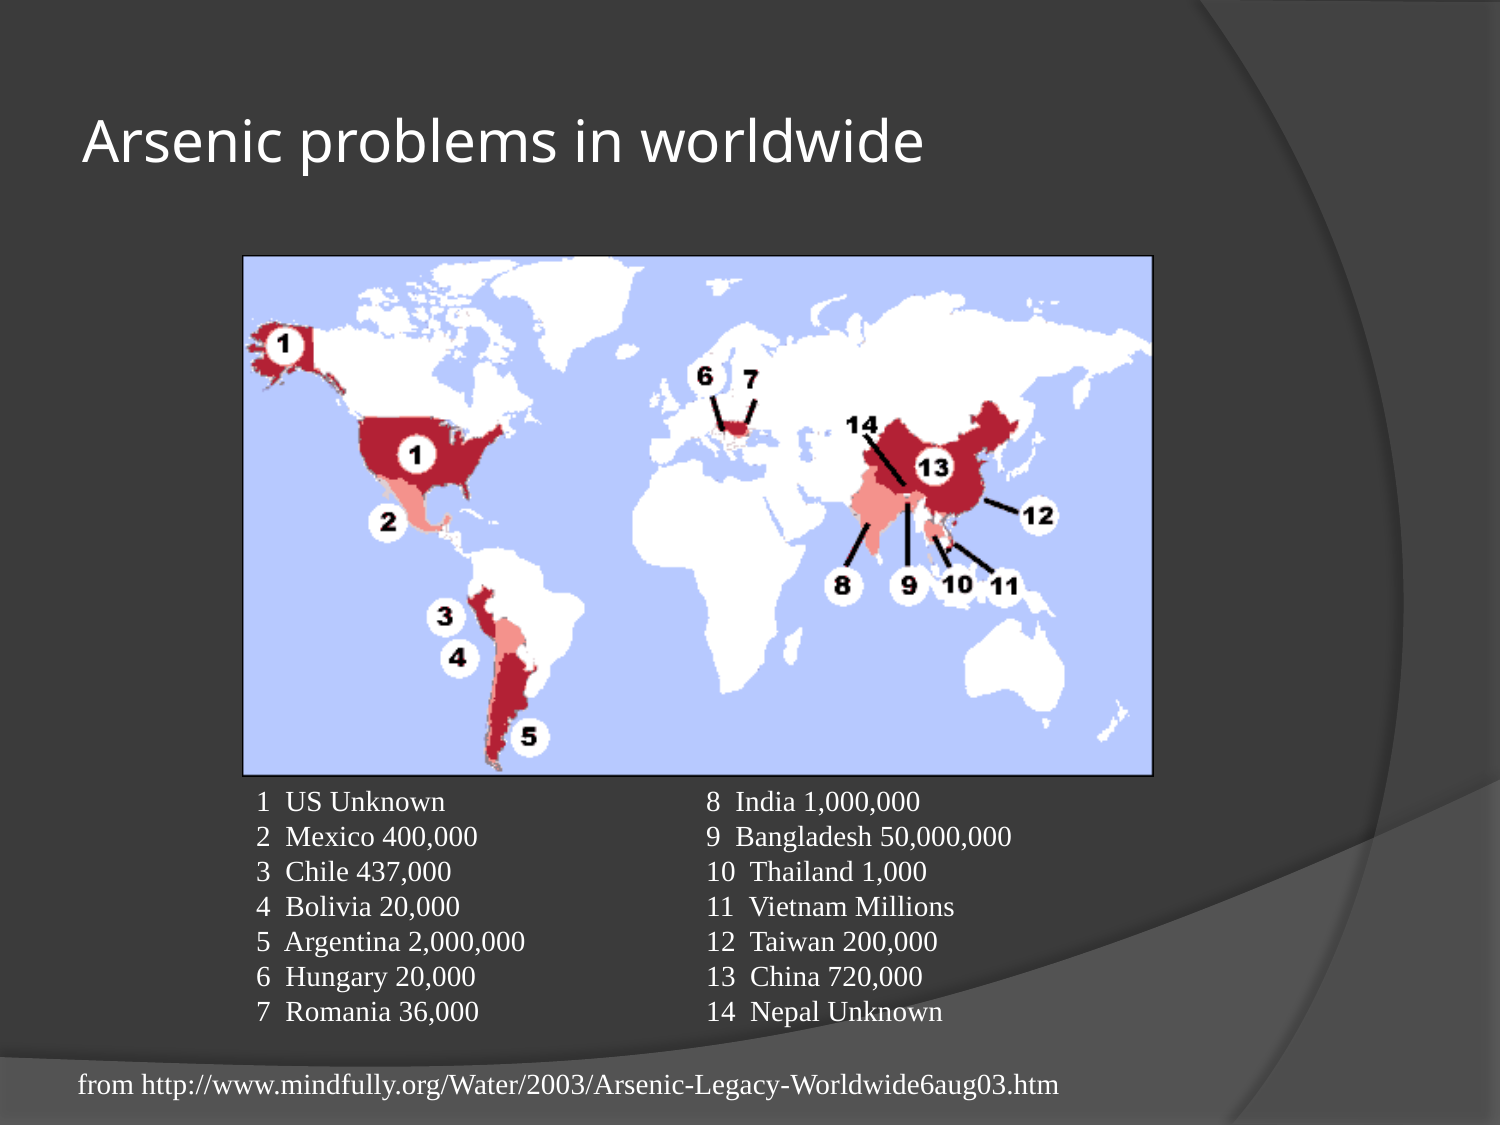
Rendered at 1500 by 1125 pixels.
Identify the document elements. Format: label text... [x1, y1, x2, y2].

text_box from http://www.mindfully.org/Water/2003/Arsenic-Legacy-Worldwide6aug03.htm [62, 1058, 1076, 1108]
picture [241, 255, 1155, 777]
title Arsenic problems in worldwide [75, 45, 1300, 233]
text_box 1 US Unknown 8 India 1,000,000 2 Mexico 400,000 9 Bangladesh 50,000,000 3 Chile 437,000 10 Thailand 1,000 4 Bolivia 20,000 11 Vietnam Millions 5 Argentina 2,000,000 12 Taiwan 200,000 6 Hungary 20,000 13 China 720,000 7 Romania 36,000 14 Nepal Unknown [241, 785, 1028, 1058]
